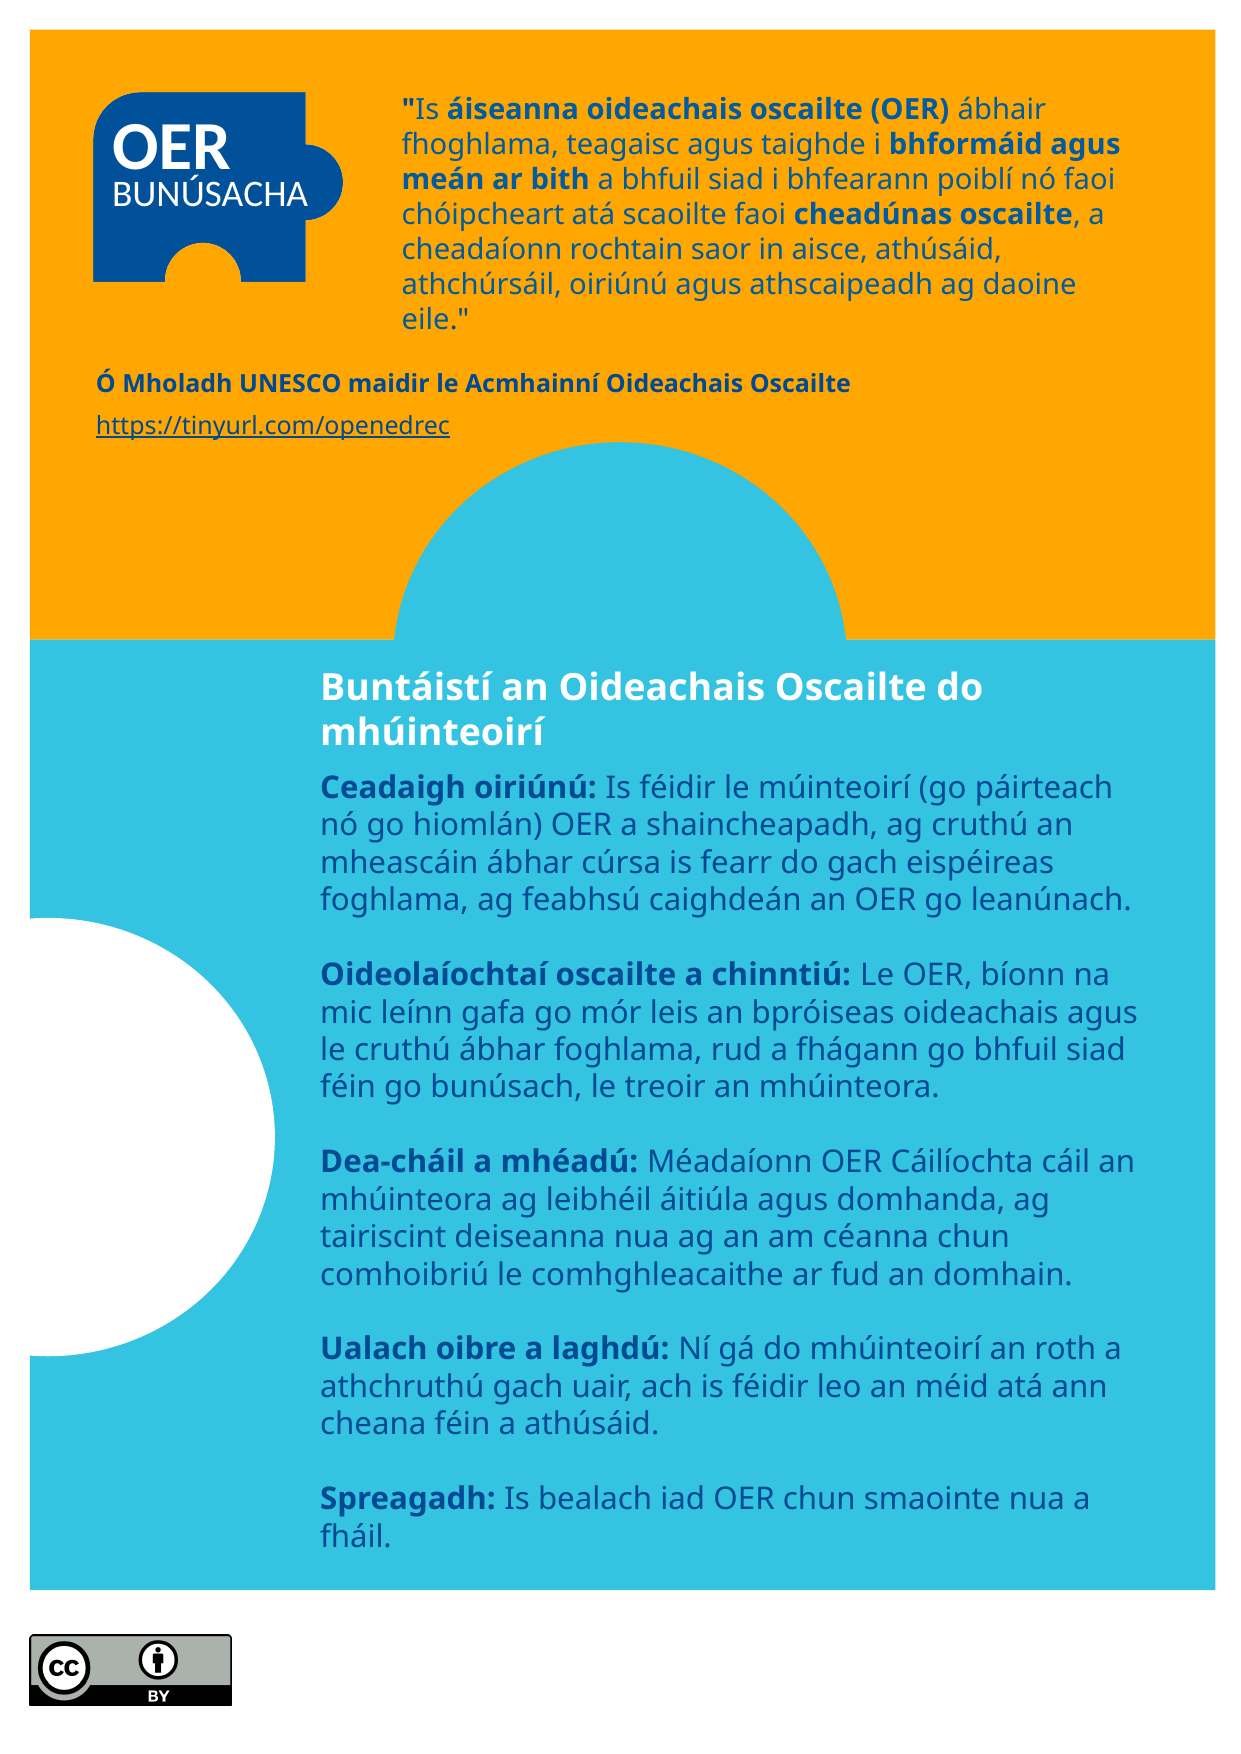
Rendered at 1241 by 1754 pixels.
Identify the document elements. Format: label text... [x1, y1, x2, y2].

text_box Ó Mholadh UNESCO maidir le Acmhainní Oideachais Oscailte https://tinyurl.com/openedrec [80, 365, 1241, 453]
text_box [29, 29, 1216, 639]
text_box [0, 917, 275, 1357]
text_box [29, 639, 1216, 1591]
text_box Ceadaigh oiriúnú: Is féidir le múinteoirí (go páirteach nó go hiomlán) OER a shaincheapadh, ag cruthú an mheascáin ábhar cúrsa is fearr do gach eispéireas foghlama, ag feabhsú caighdeán an OER go leanúnach. Oideolaíochtaí oscailte a chinntiú: Le OER, bíonn na mic leínn gafa go mór leis an bpróiseas oideachais agus le cruthú ábhar foghlama, rud a fhágann go bhfuil siad féin go bunúsach, le treoir an mhúinteora. Dea-cháil a mhéadú: Méadaíonn OER Cáilíochta cáil an mhúinteora ag leibhéil áitiúla agus domhanda, ag tairiscint deiseanna nua ag an am céanna chun comhoibriú le comhghleacaithe ar fud an domhain. Ualach oibre a laghdú: Ní gá do mhúinteoirí an roth a athchruthú gach uair, ach is féidir leo an méid atá ann cheana féin a athúsáid. Spreagadh: Is bealach iad OER chun smaointe nua a fháil. [305, 819, 1159, 1569]
text_box Buntáistí an Oideachais Oscailte do mhúinteoirí [305, 648, 1216, 819]
picture [93, 92, 343, 282]
picture [29, 1634, 233, 1706]
text_box [393, 453, 847, 648]
text_box "Is áiseanna oideachais oscailte (OER) ábhair fhoghlama, teagaisc agus taighde i bhformáid agus meán ar bith a bhfuil siad i bhfearann poiblí nó faoi chóipcheart atá scaoilte faoi cheadúnas oscailte, a cheadaíonn rochtain saor in aisce, athúsáid, athchúrsáil, oiriúnú agus athscaipeadh ag daoine eile." [386, 75, 1159, 350]
